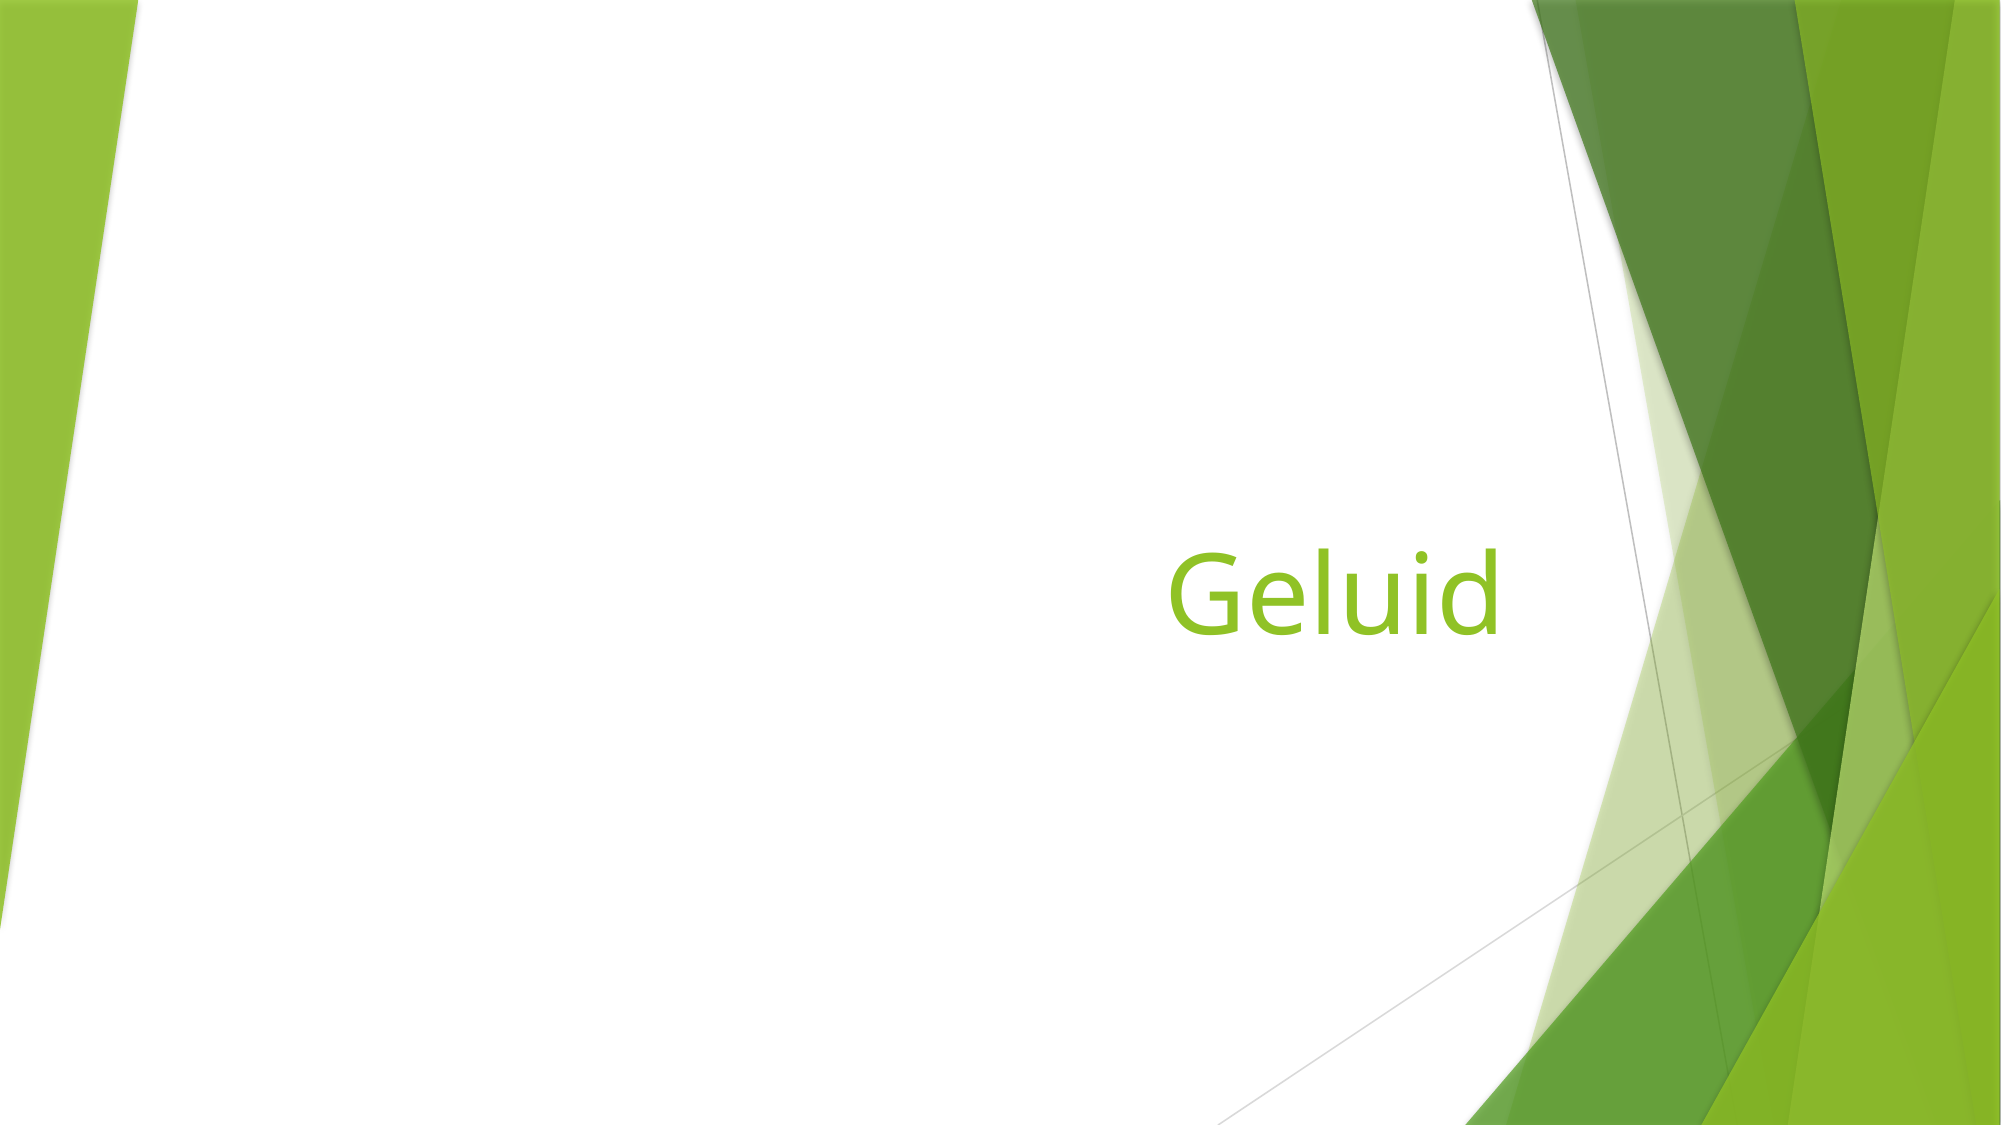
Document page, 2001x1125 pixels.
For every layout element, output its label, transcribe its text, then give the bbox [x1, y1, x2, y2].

title Geluid [247, 394, 1522, 665]
